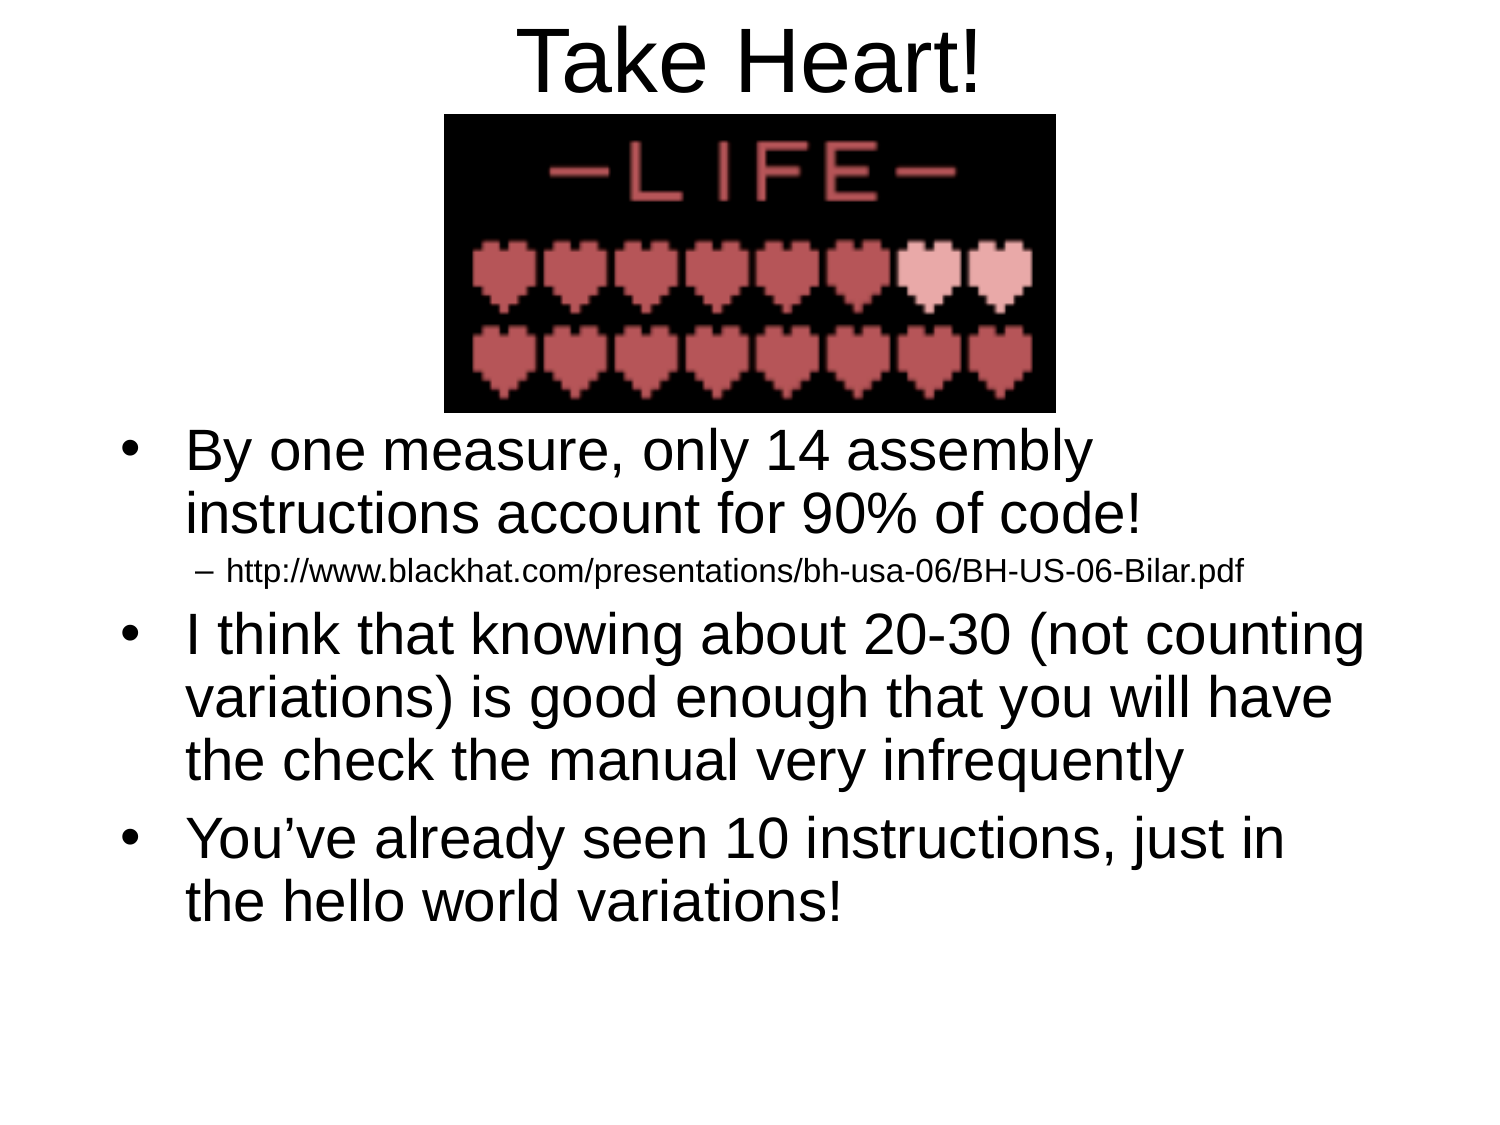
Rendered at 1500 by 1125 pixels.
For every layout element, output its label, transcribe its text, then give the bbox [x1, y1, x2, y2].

picture [444, 114, 1056, 413]
text_box By one measure, only 14 assembly instructions account for 90% of code! http://www.blackhat.com/presentations/bh-usa-06/BH-US-06-Bilar.pdf I think that knowing about 20-30 (not counting variations) is good enough that you will have the check the manual very infrequently You’ve already seen 10 instructions, just in the hello world variations! [112, 412, 1388, 942]
text_box Take Heart! [112, 1, 1388, 112]
